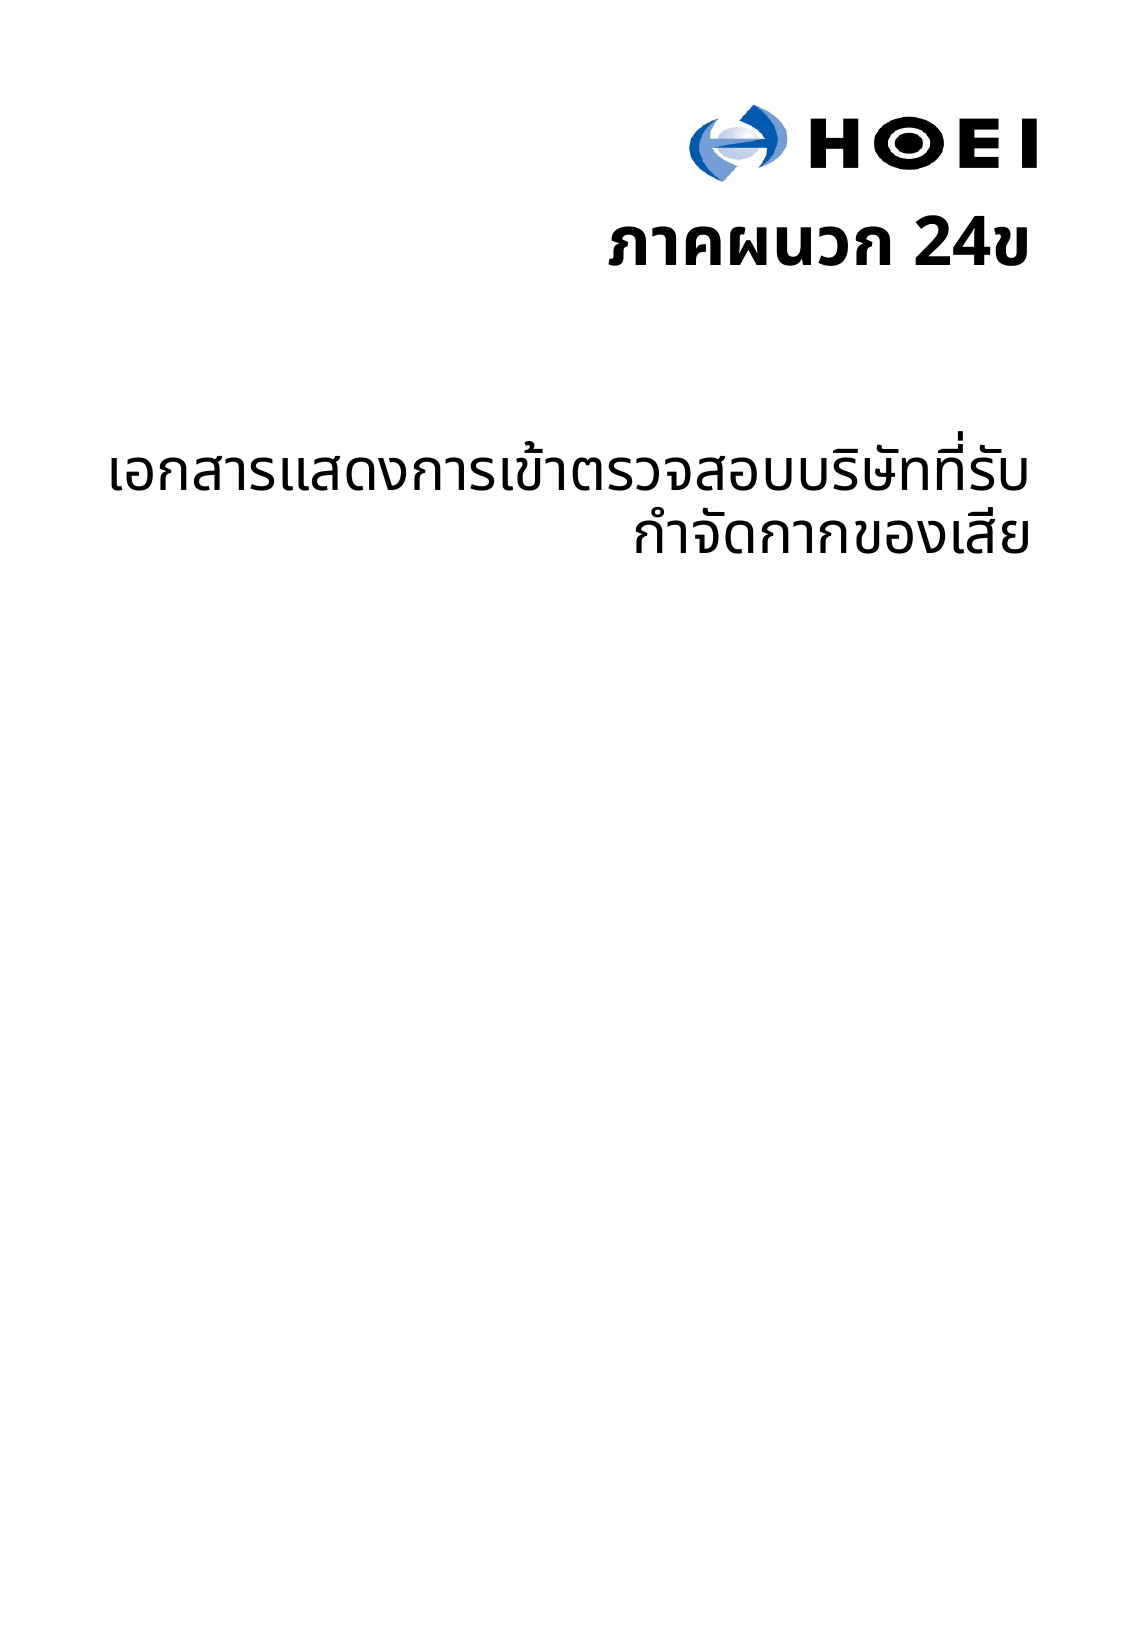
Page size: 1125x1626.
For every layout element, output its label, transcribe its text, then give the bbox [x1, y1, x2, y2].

picture [687, 103, 1038, 183]
list เอกสารแสดงการเข้าตรวจสอบบริษัทที่รับกำจัดกากของเสีย [77, 432, 1048, 1464]
title ภาคผนวก 24ข [77, 86, 1048, 401]
